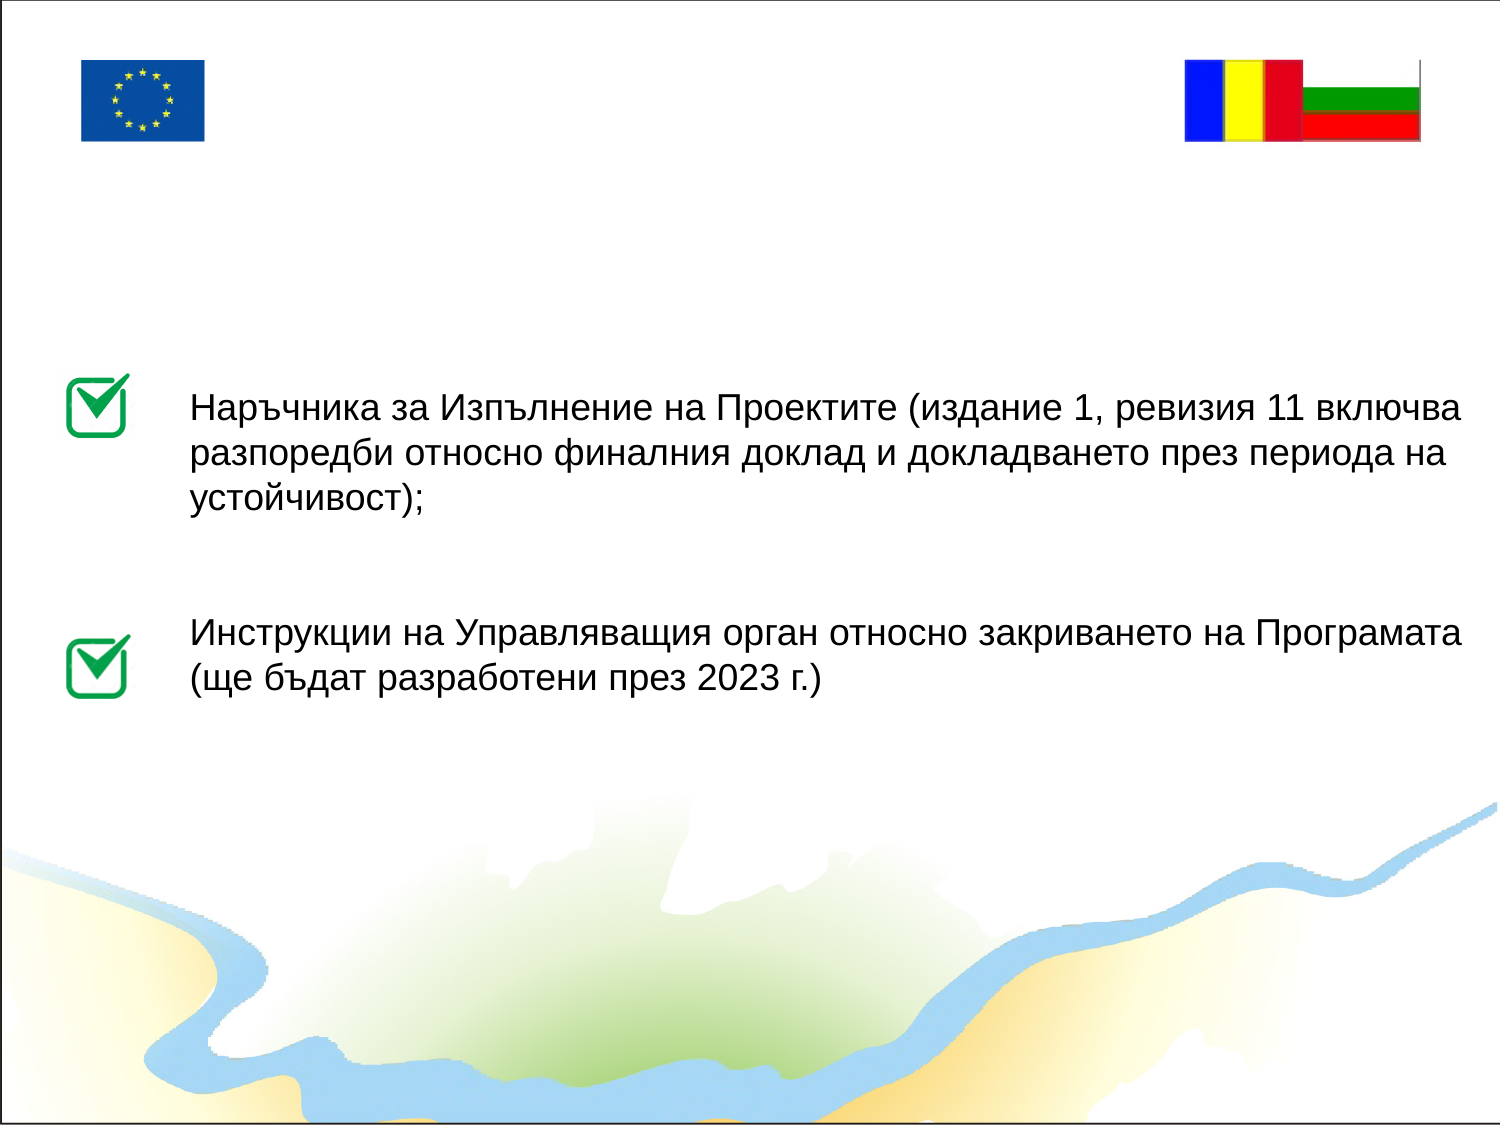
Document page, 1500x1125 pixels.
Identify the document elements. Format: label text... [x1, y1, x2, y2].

picture [0, 0, 1500, 1125]
text_box Наръчника за Изпълнение на Проектите (издание 1, ревизия 11 включва разпоредби относно финалния доклад и докладването през периода на устойчивост); Инструкции на Управляващия орган относно закриването на Програмата (ще бъдат разработени през 2023 г.) [174, 376, 1500, 706]
